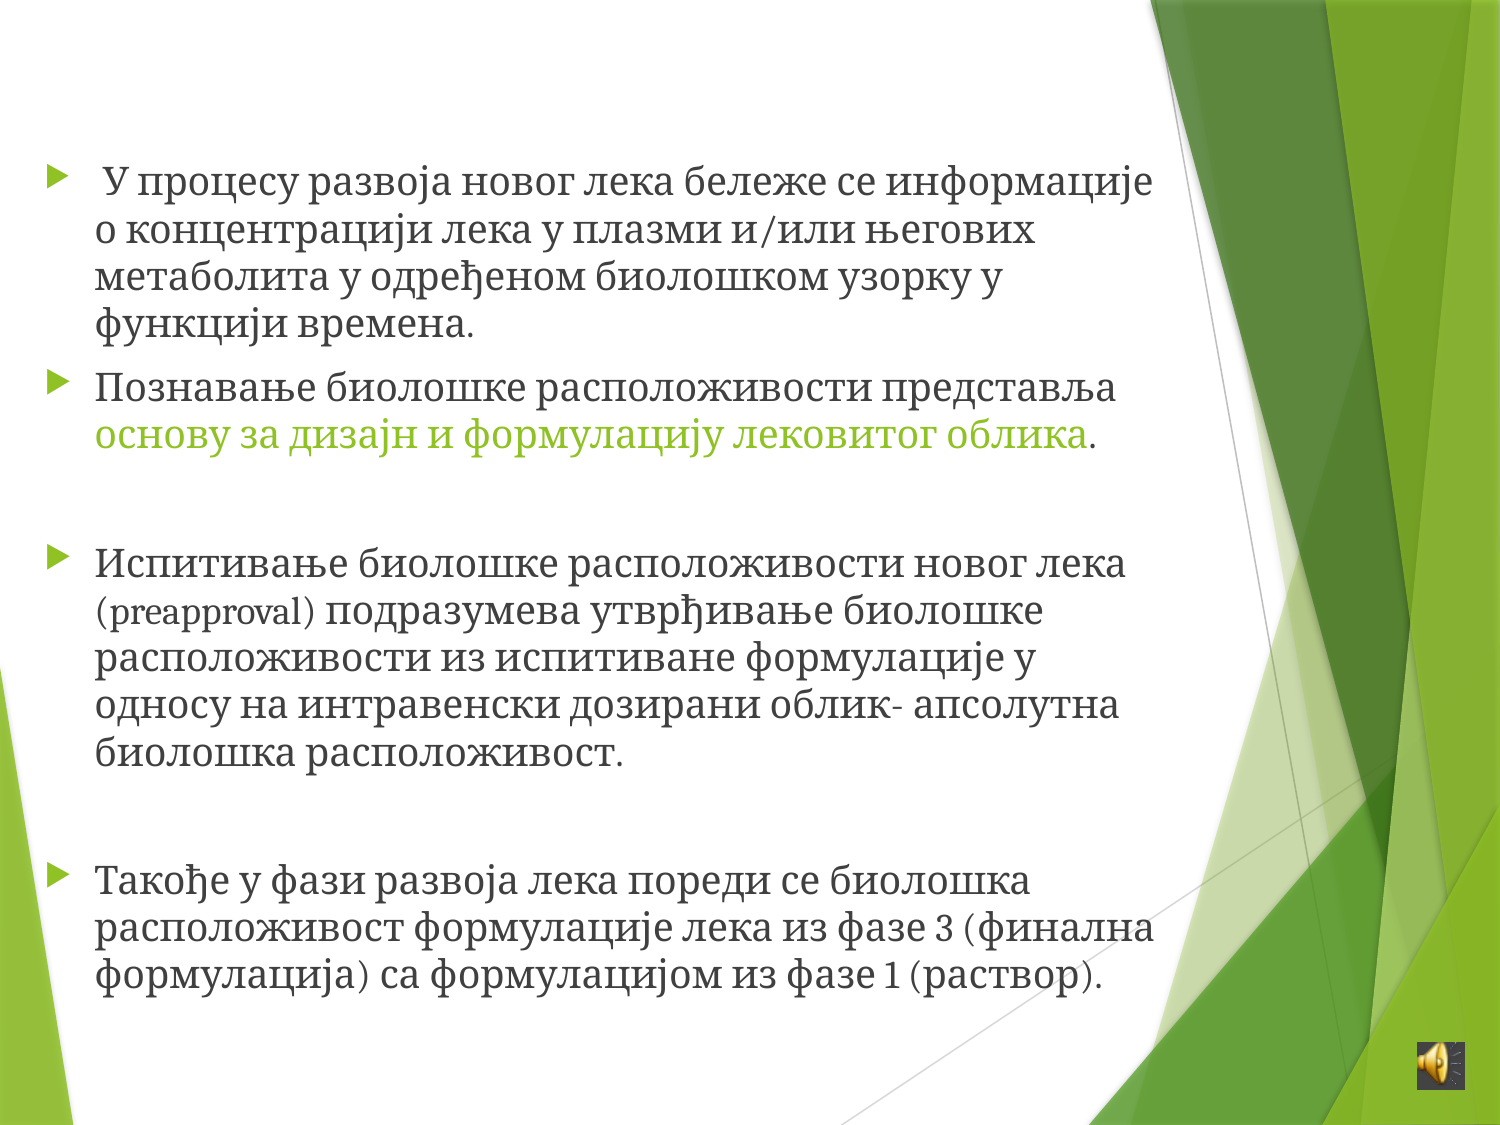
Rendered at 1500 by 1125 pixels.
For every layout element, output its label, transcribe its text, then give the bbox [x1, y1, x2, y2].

picture [1415, 1040, 1467, 1092]
list У процесу развоја новог лека бележе се информације о концентрацији лека у плазми и/или његових метаболита у одређеном биолошком узорку у функцији времена. Познавање биолошке расположивости представља основу за дизајн и формулацију лековитог облика. Испитивање биолошке расположивости новог лека (preapproval) подразумева утврђивање биолошке расположивости из испитиване формулације у односу на интравенски дозирани облик- апсолутна биолошка расположивост. Такође у фази развоја лека пореди се биолошка расположивост формулације лека из фазе 3 (финална формулација) са формулацијом из фазе 1 (раствор). [29, 149, 1176, 1042]
